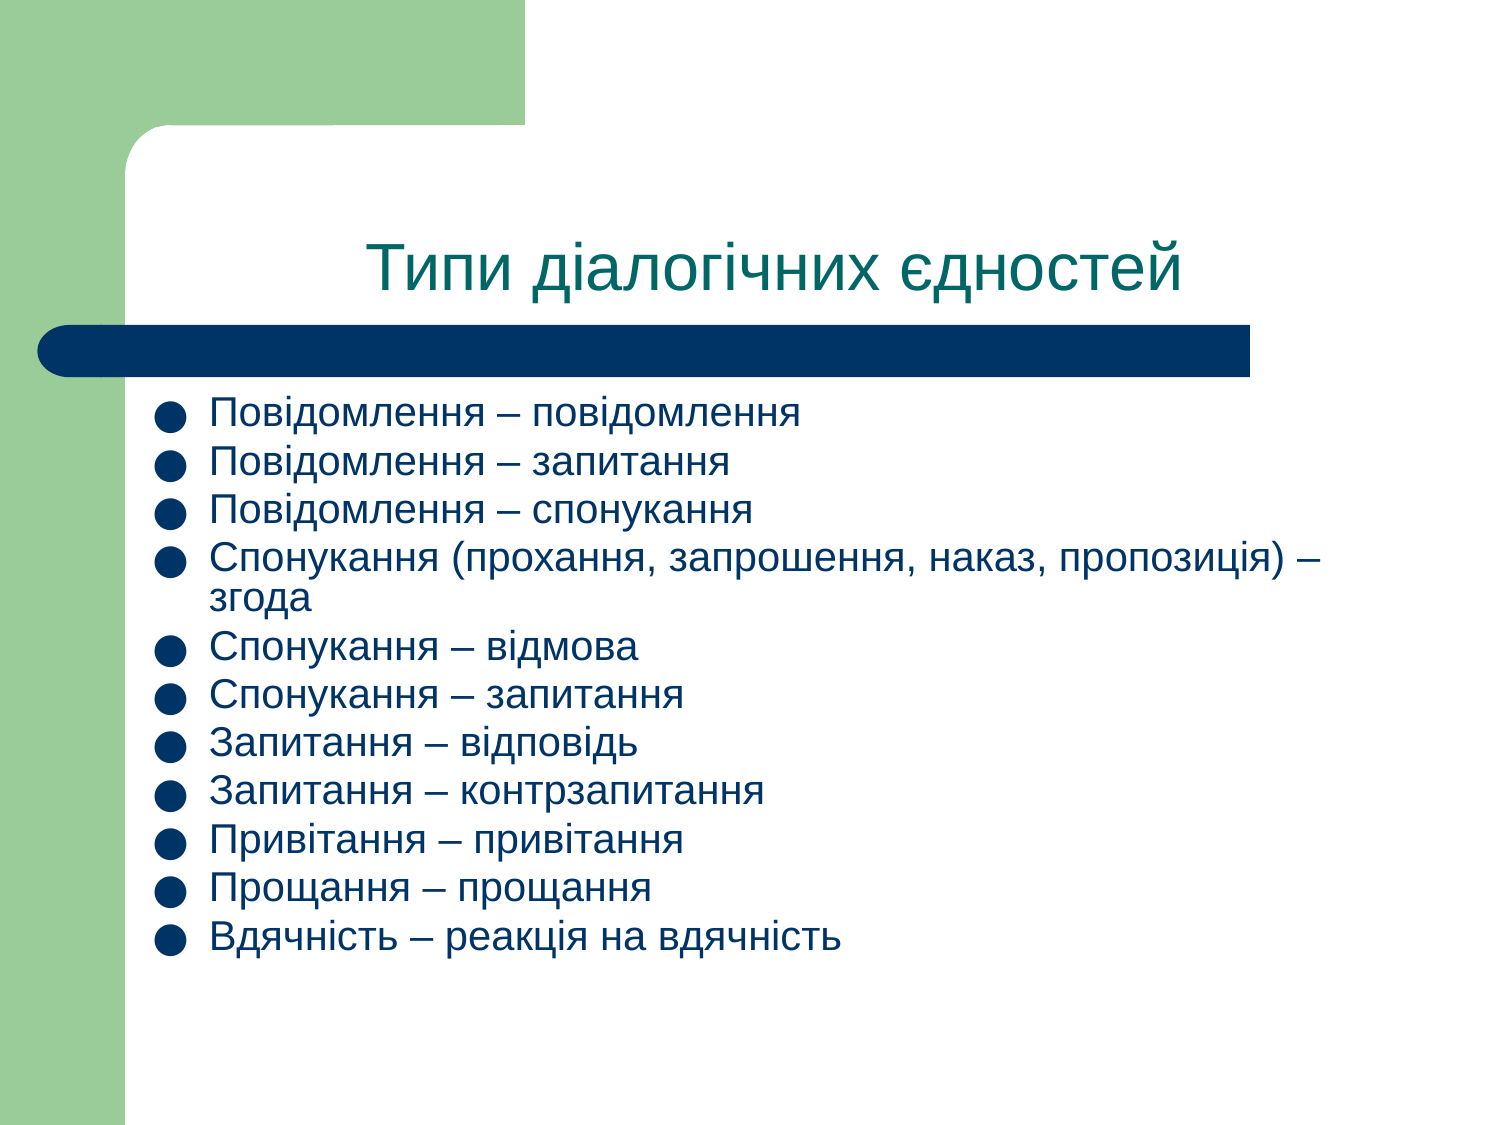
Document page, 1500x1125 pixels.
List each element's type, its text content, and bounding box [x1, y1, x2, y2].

title Типи діалогічних єдностей [125, 125, 1425, 313]
list Повідомлення – повідомлення Повідомлення – запитання Повідомлення – спонукання Спонукання (прохання, запрошення, наказ, пропозиція) – згода Спонукання – відмова Спонукання – запитання Запитання – відповідь Запитання – контрзапитання Привітання – привітання Прощання – прощання Вдячність – реакція на вдячність [137, 387, 1400, 999]
